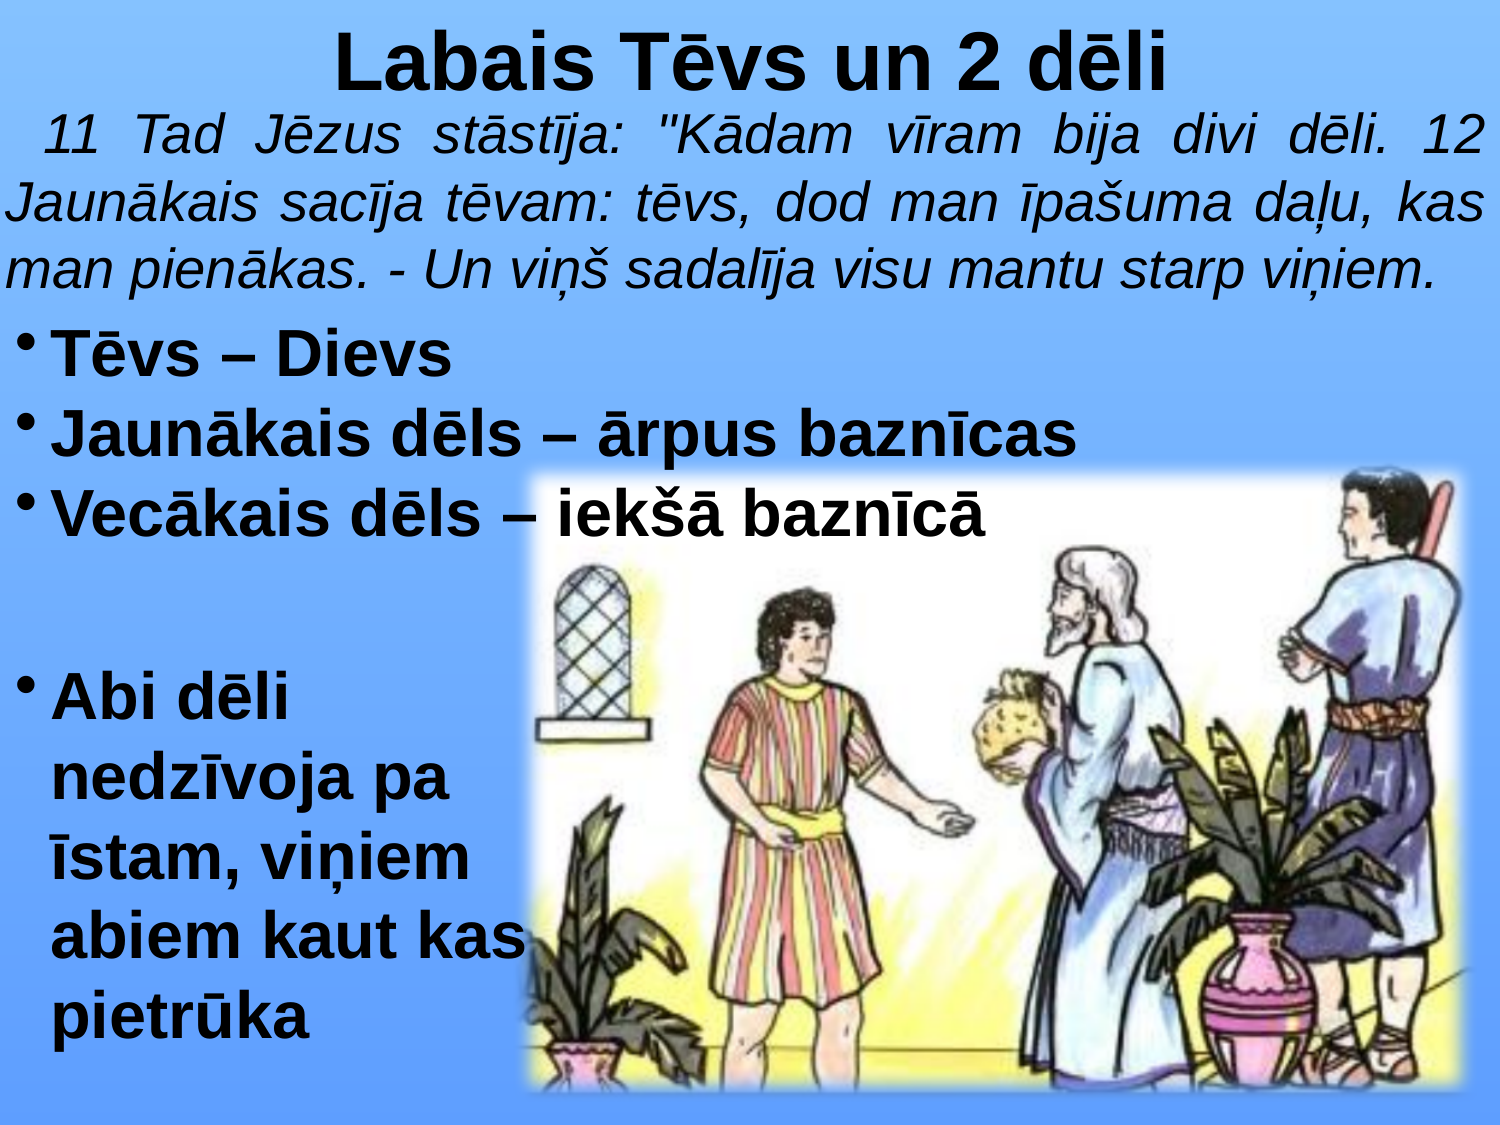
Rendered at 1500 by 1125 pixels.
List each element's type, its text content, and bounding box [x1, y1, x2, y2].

text_box 11 Tad Jēzus stāstīja: "Kādam vīram bija divi dēli. 12 Jaunākais sacīja tēvam: tēvs, dod man īpašuma daļu, kas man pienākas. - Un viņš sadalīja visu mantu starp viņiem. [0, 90, 1500, 452]
title Labais Tēvs un 2 dēli [76, 0, 1428, 90]
text_box Tēvs – Dievs Jaunākais dēls – ārpus baznīcas Vecākais dēls – iekšā baznīcā [0, 452, 1258, 558]
picture [513, 455, 1477, 1102]
text_box Abi dēli nedzīvoja pa īstam, viņiem abiem kaut kas pietrūka [0, 645, 508, 1060]
